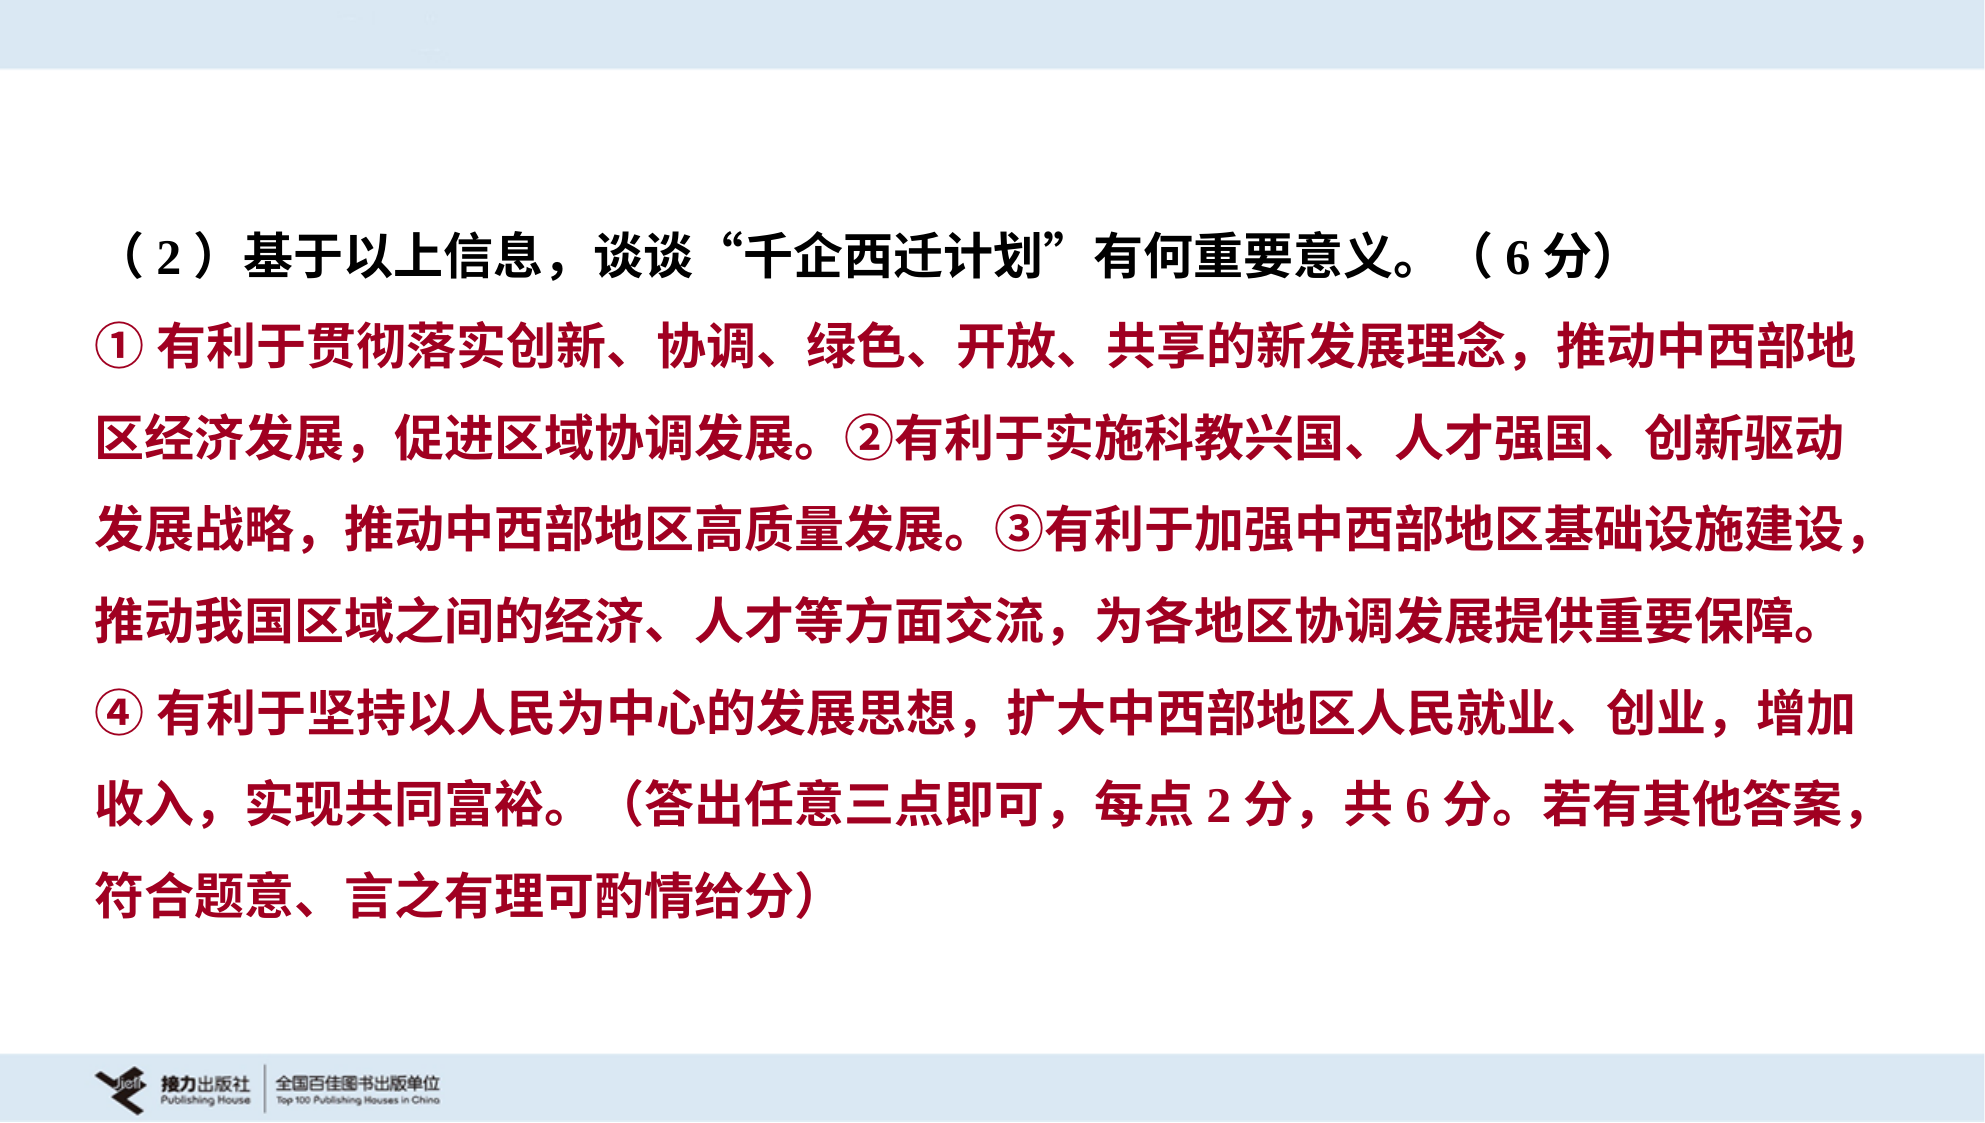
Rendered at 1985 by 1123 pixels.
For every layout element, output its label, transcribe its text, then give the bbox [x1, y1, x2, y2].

text_box （2）基于以上信息，谈谈“千企西迁计划”有何重要意义。（6分） [94, 197, 1892, 282]
text_box ①有利于贯彻落实创新、协调、绿色、开放、共享的新发展理念，推动中西部地 区经济发展，促进区域协调发展。②有利于实施科教兴国、人才强国、创新驱动 发展战略，推动中西部地区高质量发展。③有利于加强中西部地区基础设施建设， 推动我国区域之间的经济、人才等方面交流，为各地区协调发展提供重要保障。 ④有利于坚持以人民为中心的发展思想，扩大中西部地区人民就业、创业，增加 收入，实现共同富裕。（答出任意三点即可，每点2分，共6分。若有其他答案， 符合题意、言之有理可酌情给分） [94, 282, 1892, 925]
picture [0, 0, 1985, 1122]
